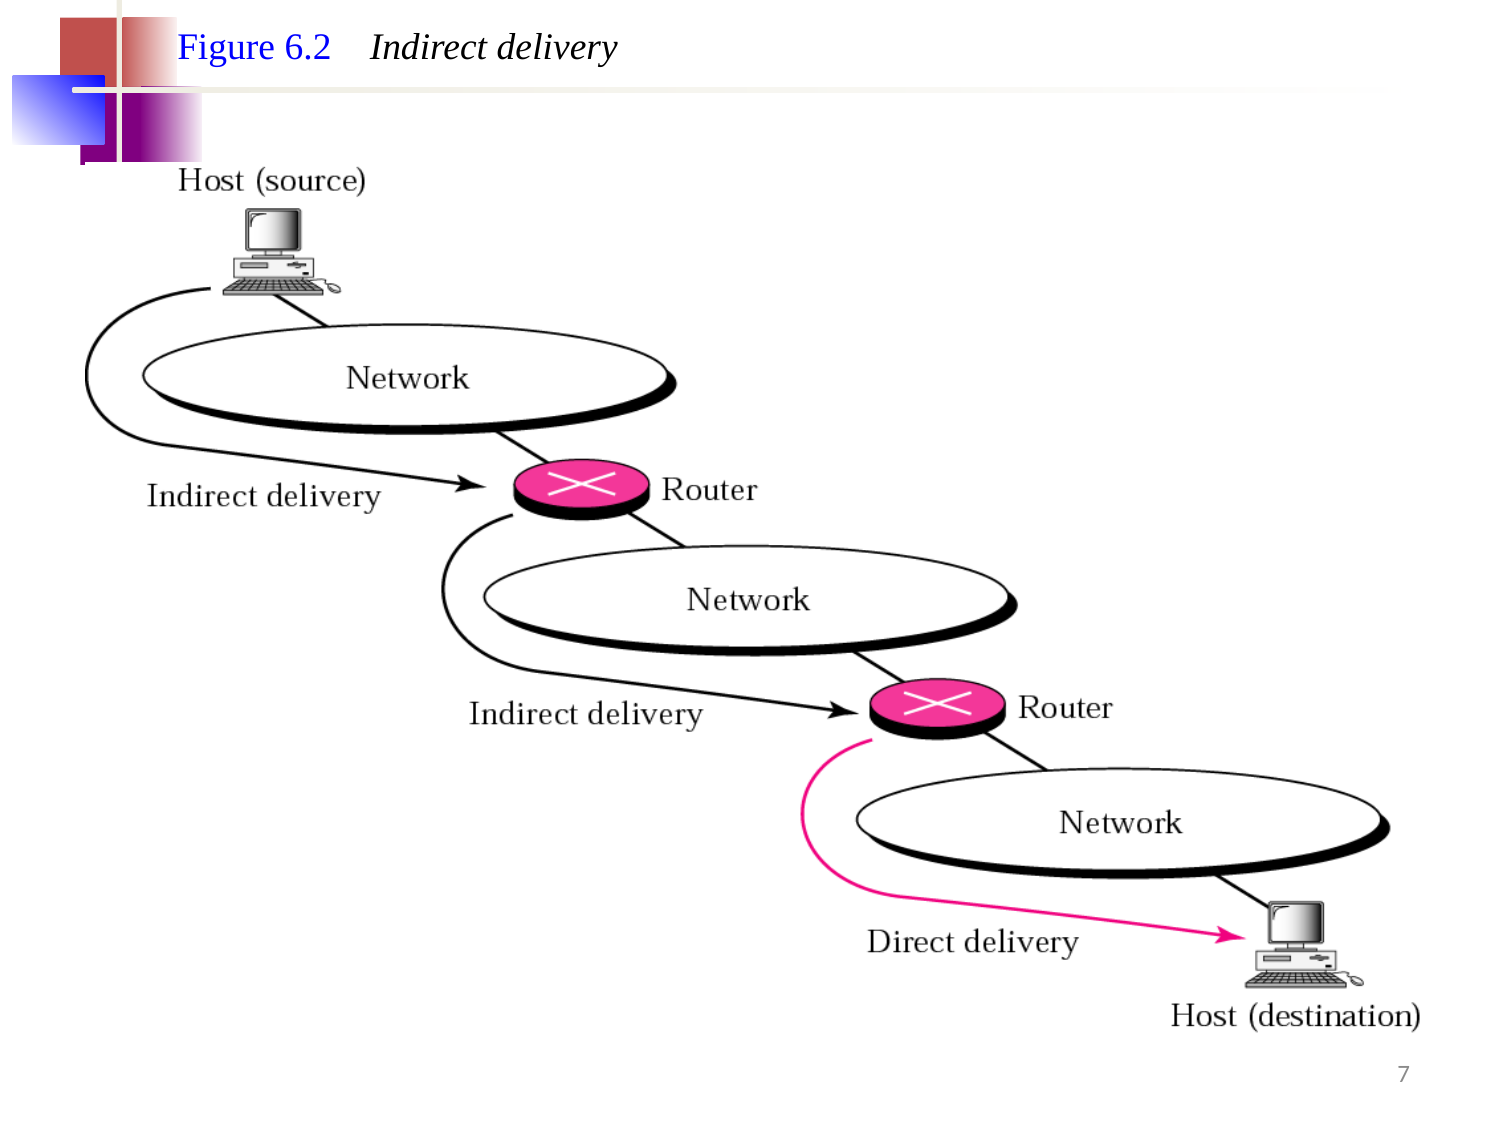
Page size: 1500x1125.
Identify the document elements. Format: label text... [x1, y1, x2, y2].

text_box [80, 93, 116, 165]
slide_number 7 [1074, 1043, 1425, 1103]
text_box [60, 17, 116, 86]
text_box [116, 0, 122, 87]
text_box [141, 93, 202, 160]
picture [85, 162, 1426, 1036]
text_box [72, 87, 1423, 93]
text_box [12, 75, 105, 145]
text_box Figure 6.2 Indirect delivery [162, 14, 1100, 75]
text_box [122, 17, 177, 86]
text_box [122, 93, 141, 160]
text_box [116, 93, 122, 160]
